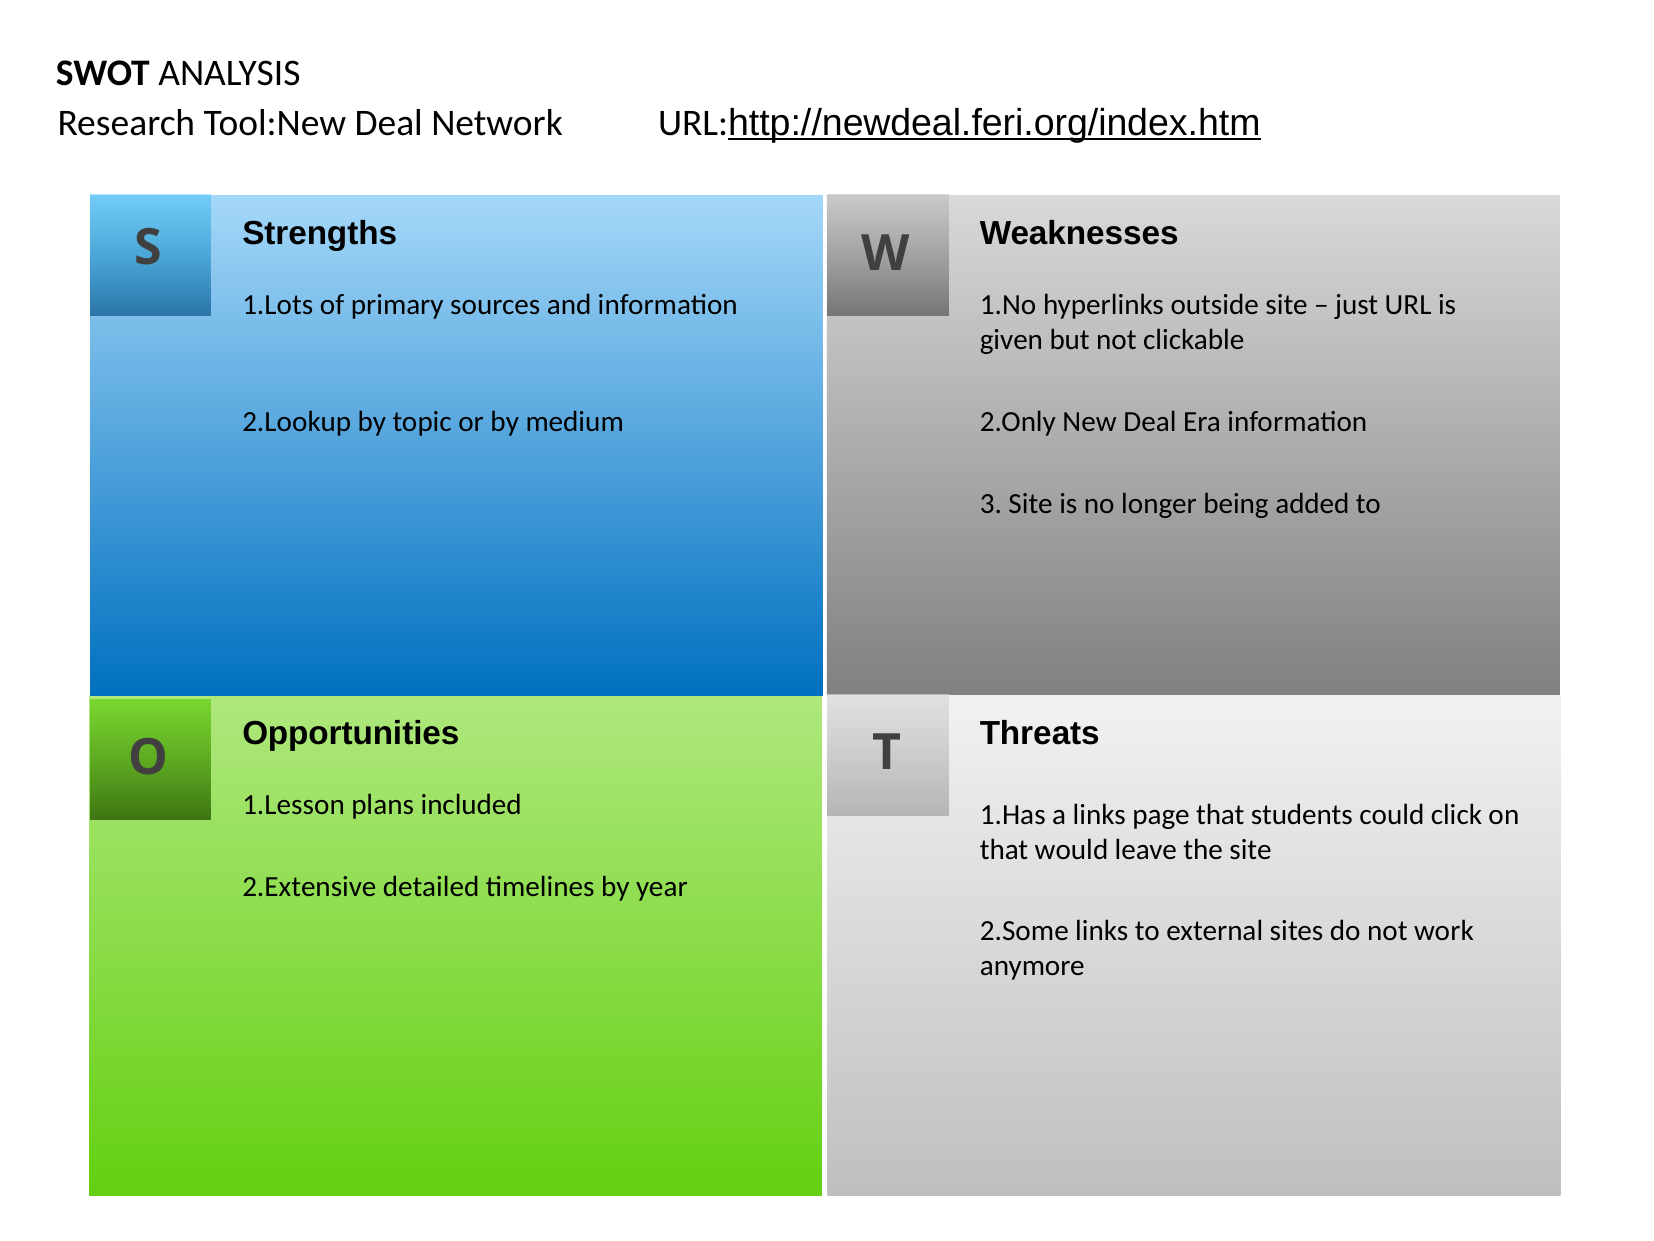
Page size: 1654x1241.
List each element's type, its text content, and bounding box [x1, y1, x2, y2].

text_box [89, 194, 212, 317]
text_box [90, 195, 823, 696]
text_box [89, 698, 212, 821]
text_box Threats 1.Has a links page that students could click on that would leave the site 2.Some links to external sites do not work anymore [965, 707, 1541, 1071]
text_box Weaknesses 1.No hyperlinks outside site – just URL is given but not clickable 2.Only New Deal Era information 3. Site is no longer being added to [965, 207, 1541, 649]
text_box URL:http://newdeal.feri.org/index.htm [643, 95, 1310, 152]
text_box Strengths 1.Lots of primary sources and information 2.Lookup by topic or by medium [227, 207, 803, 527]
text_box [827, 695, 1561, 1196]
text_box Research Tool:New Deal Network [42, 95, 613, 152]
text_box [827, 194, 949, 317]
text_box Opportunities 1.Lesson plans included 2.Extensive detailed timelines by year [227, 707, 803, 910]
text_box [826, 195, 1560, 695]
text_box [89, 695, 822, 1196]
text_box SWOT ANALYSIS [41, 44, 316, 102]
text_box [827, 694, 949, 817]
